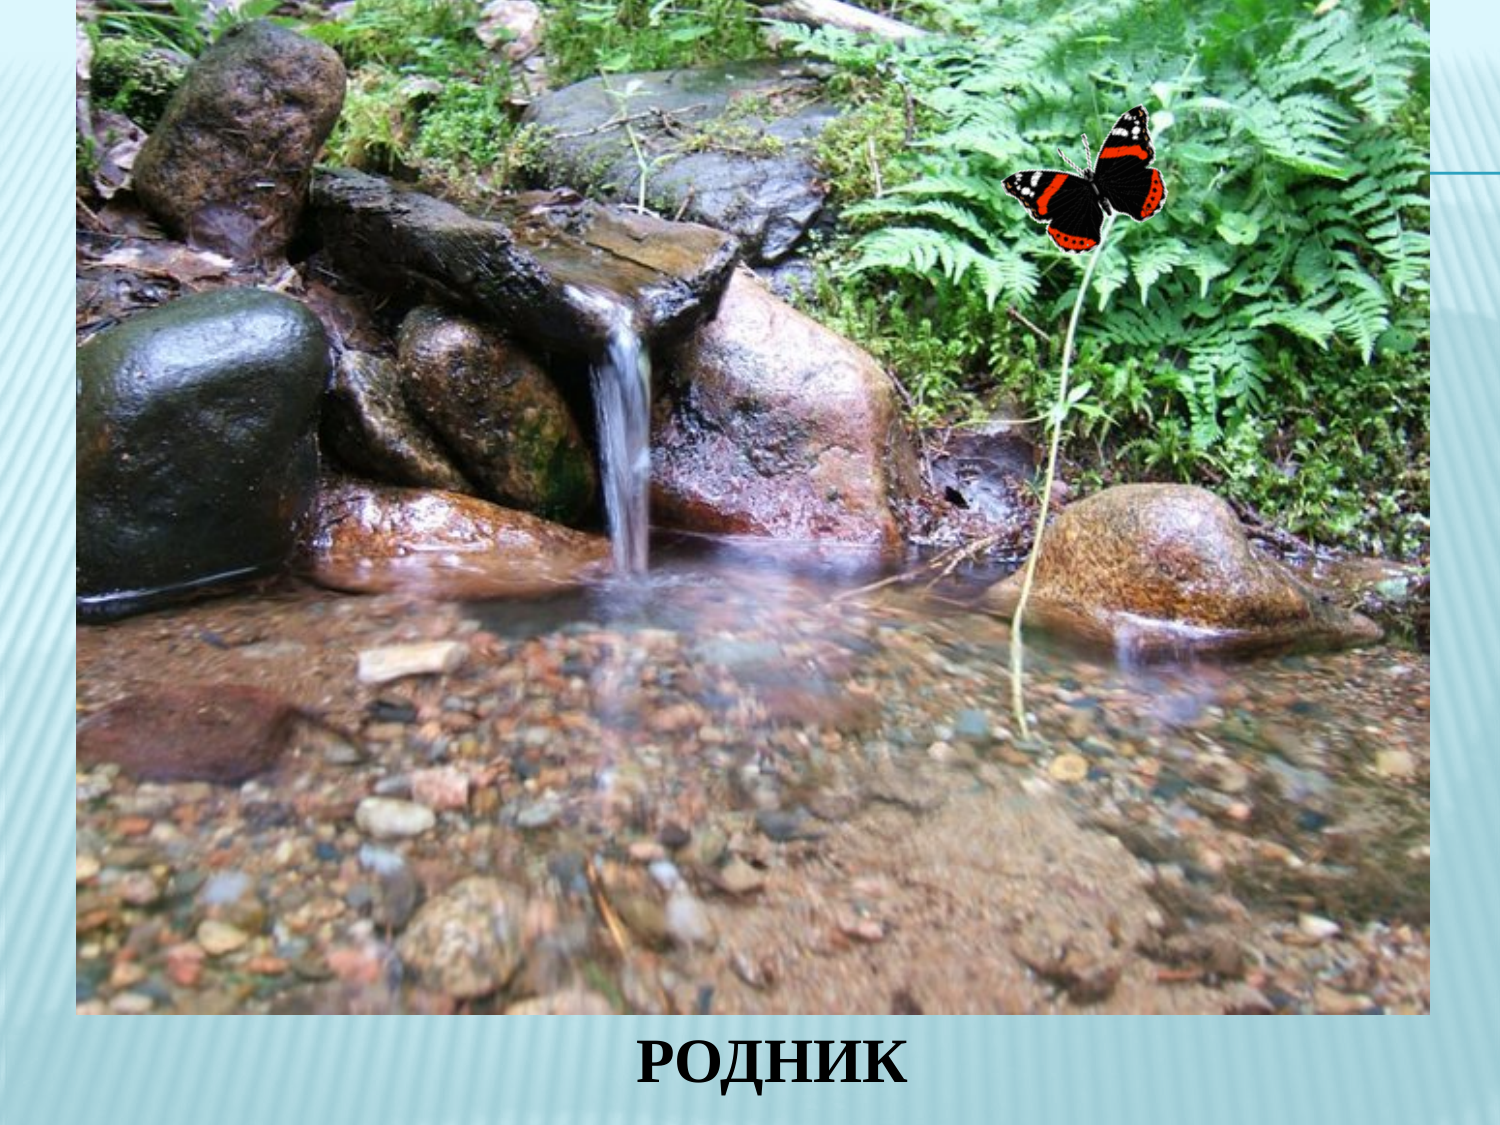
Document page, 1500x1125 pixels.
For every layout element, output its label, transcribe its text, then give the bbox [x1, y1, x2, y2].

picture [76, 0, 1430, 1015]
title родник [75, 1011, 1471, 1103]
